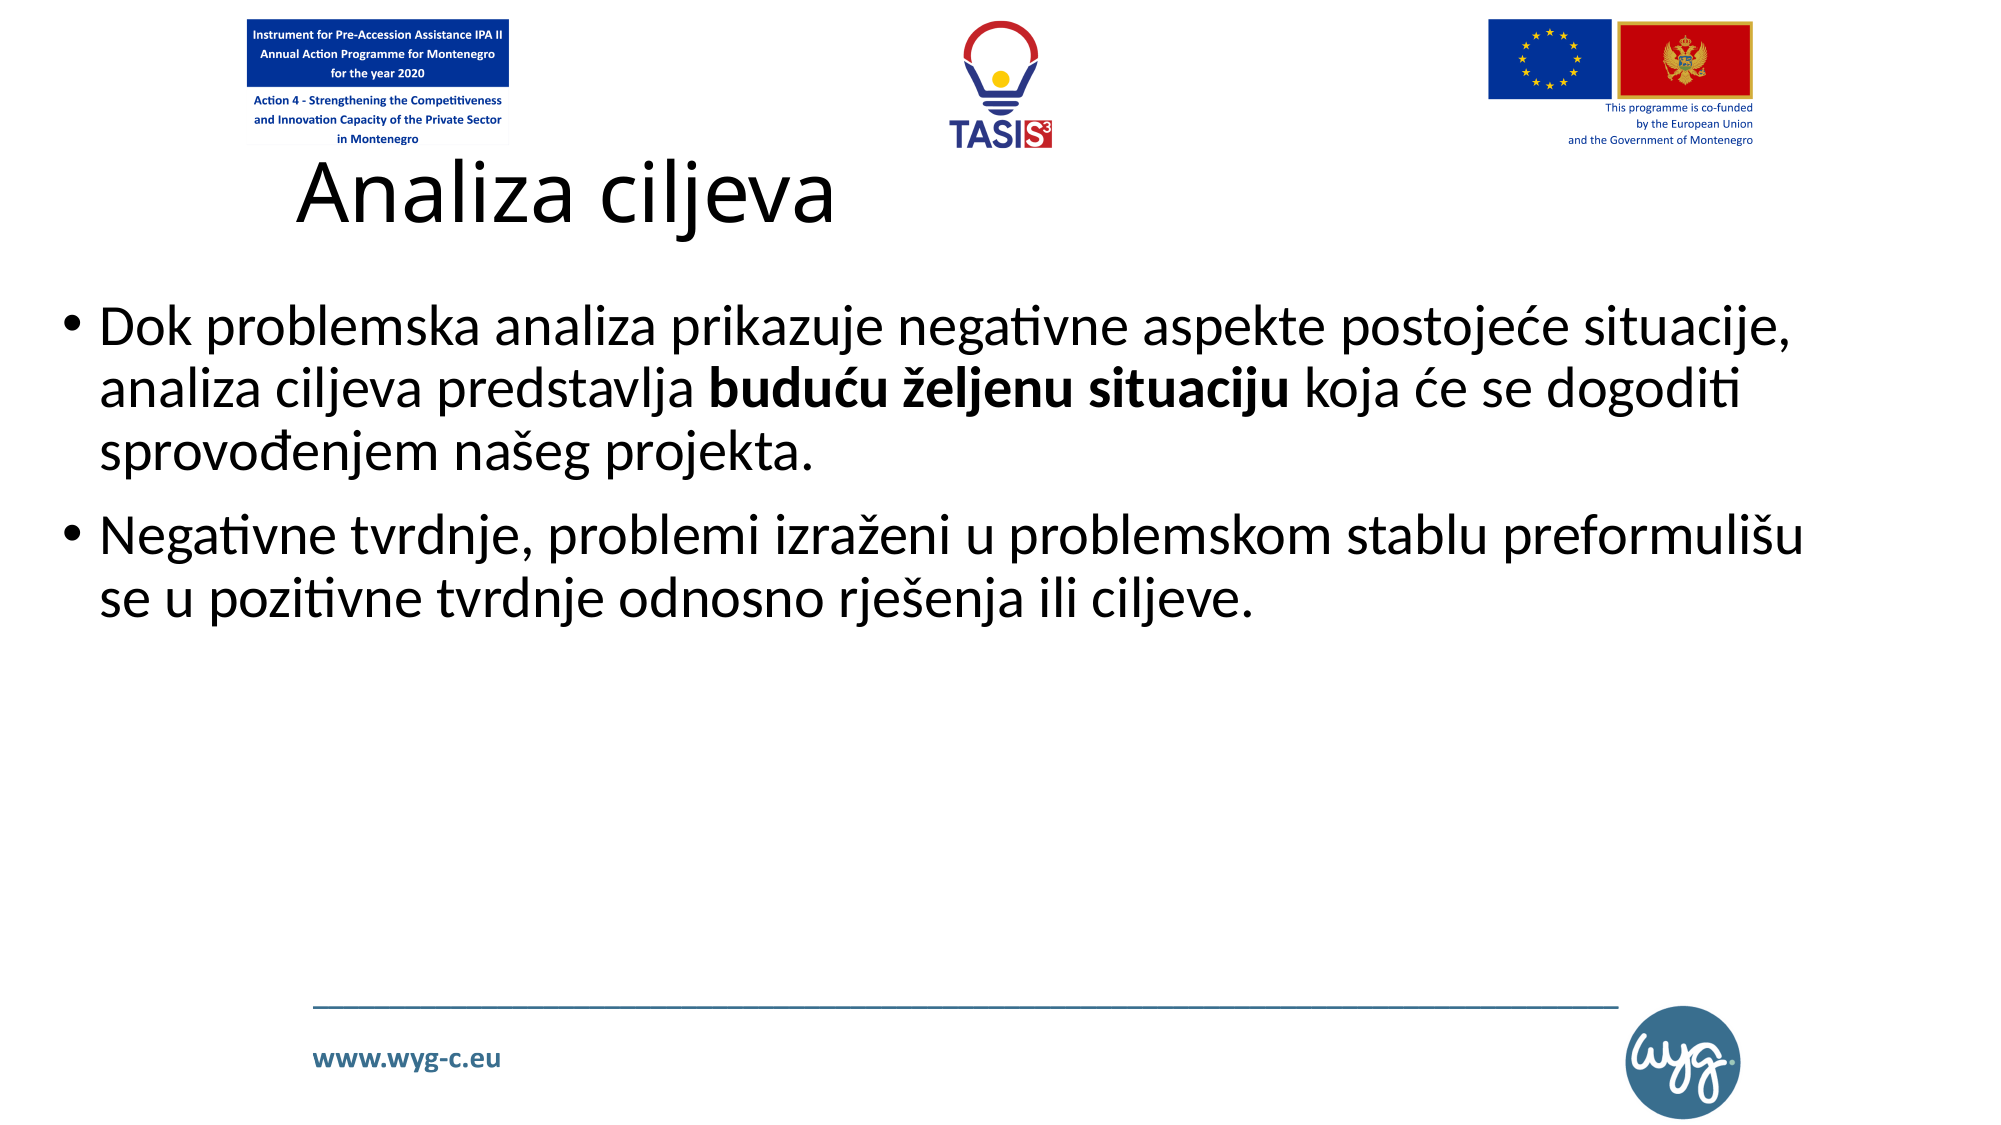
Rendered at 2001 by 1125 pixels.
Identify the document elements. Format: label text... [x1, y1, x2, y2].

list Dok problemska analiza prikazuje negativne aspekte postojeće situacije, analiza ciljeva predstavlja buduću željenu situaciju koja će se dogoditi sprovođenjem našeg projekta. Negativne tvrdnje, problemi izraženi u problemskom stablu preformulišu se u pozitivne tvrdnje odnosno rješenja ili ciljeve. [47, 287, 1865, 1005]
title Analiza ciljeva [281, 142, 1650, 248]
picture [246, 19, 1753, 149]
picture [312, 1005, 1743, 1125]
